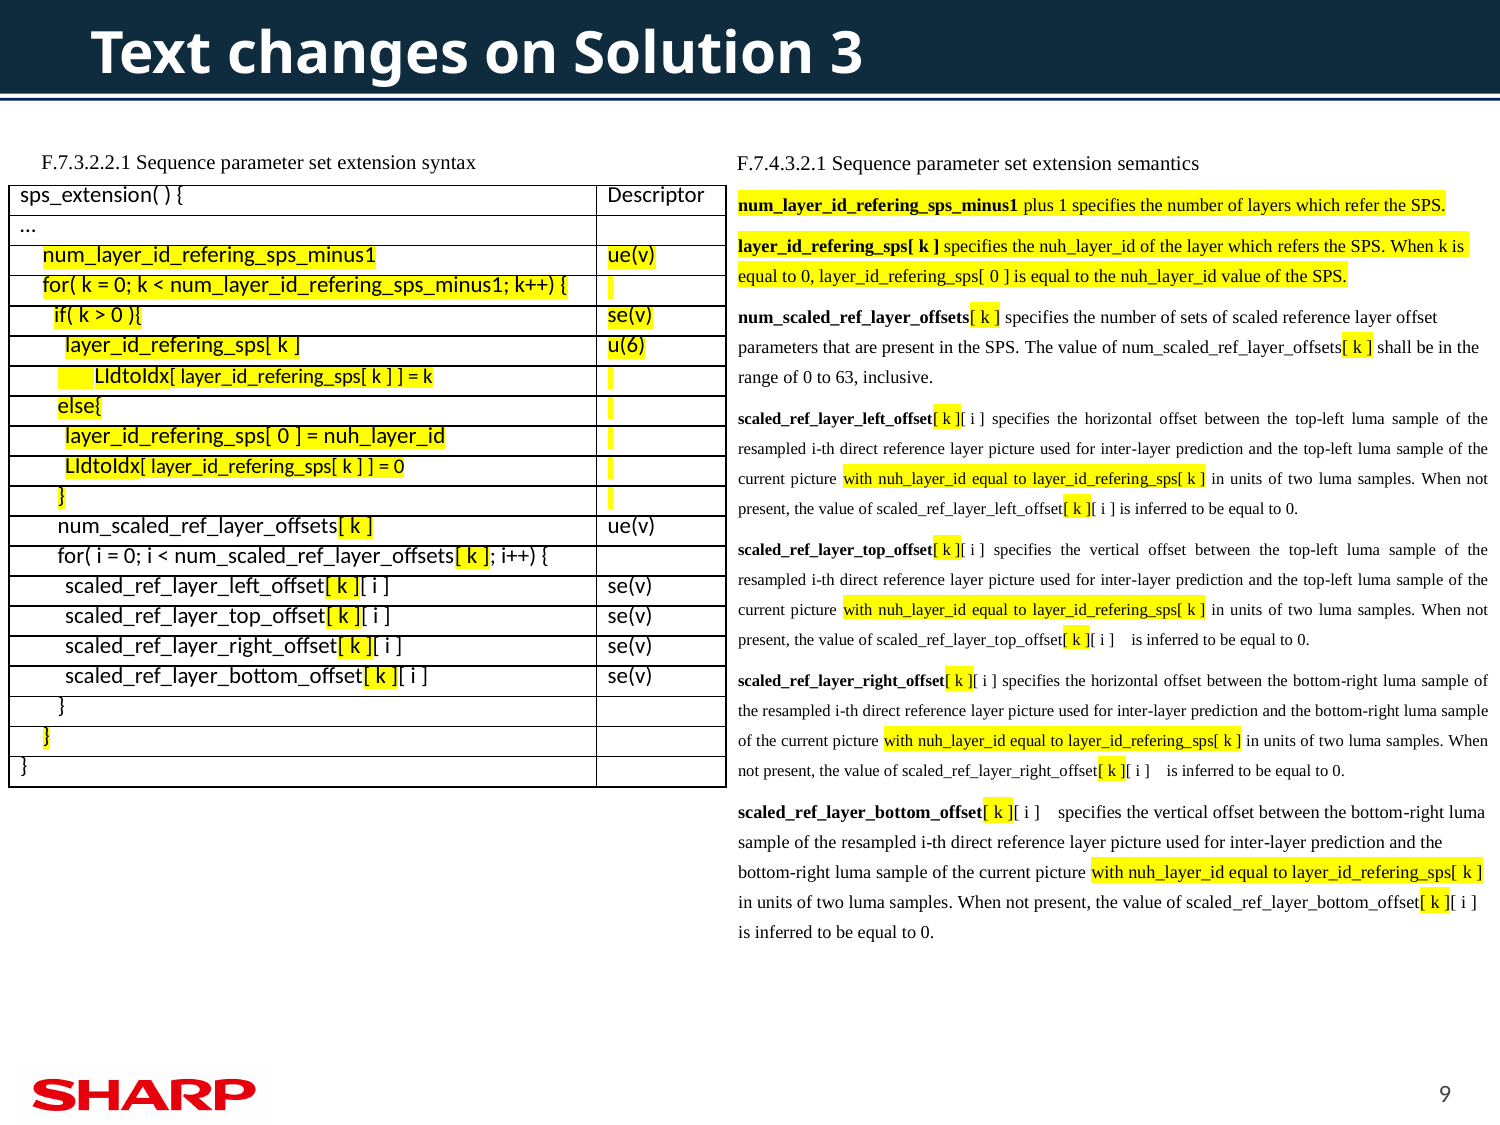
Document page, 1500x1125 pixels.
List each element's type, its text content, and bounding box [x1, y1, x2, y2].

table_cell [597, 397, 725, 425]
table_cell for( i = 0; i < num_scaled_ref_layer_offsets[ k ]; i++) { [10, 547, 596, 575]
table_cell } [10, 727, 596, 756]
table_cell se(v) [597, 577, 725, 605]
table_cell … [10, 216, 596, 245]
table_cell for( k = 0; k < num_layer_id_refering_sps_minus1; k++) { [10, 276, 596, 305]
table_cell scaled_ref_layer_right_offset[ k ][ i ] [10, 637, 596, 665]
table_cell scaled_ref_layer_left_offset[ k ][ i ] [10, 577, 596, 605]
title Text changes on Solution 3 [74, 15, 1426, 85]
table_cell scaled_ref_layer_bottom_offset[ k ][ i ] [10, 667, 596, 696]
table_cell num_scaled_ref_layer_offsets[ k ] [10, 517, 596, 545]
table_cell se(v) [597, 307, 725, 335]
slide_number 9 [1345, 1062, 1467, 1108]
table_cell ue(v) [597, 517, 725, 545]
table_cell [597, 427, 725, 455]
table_cell [597, 216, 725, 245]
table_cell } [10, 697, 596, 726]
table_header sps_extension( ) { [10, 186, 596, 215]
table_cell [597, 757, 725, 786]
table_cell se(v) [597, 607, 725, 635]
table_cell layer_id_refering_sps[ k ] [10, 337, 596, 365]
table_cell } [10, 757, 596, 786]
table_cell else{ [10, 397, 596, 425]
table_cell [597, 547, 725, 575]
table_cell [597, 697, 725, 726]
table_cell [597, 276, 725, 305]
table_cell LIdtoIdx[ layer_id_refering_sps[ k ] ] = 0 [10, 457, 596, 485]
table_cell ue(v) [597, 246, 725, 275]
table_cell [597, 367, 725, 395]
table_cell [597, 487, 725, 515]
table_cell if( k > 0 ){ [10, 307, 596, 335]
table_cell se(v) [597, 667, 725, 696]
table_cell } [10, 487, 596, 515]
table_cell scaled_ref_layer_top_offset[ k ][ i ] [10, 607, 596, 635]
table_cell u(6) [597, 337, 725, 365]
table_cell se(v) [597, 637, 725, 665]
table_cell layer_id_refering_sps[ 0 ] = nuh_layer_id [10, 427, 596, 455]
table_cell num_layer_id_refering_sps_minus1 [10, 246, 596, 275]
picture [17, 1064, 271, 1125]
table_cell [597, 727, 725, 756]
table_cell LIdtoIdx[ layer_id_refering_sps[ k ] ] = k [10, 367, 596, 395]
table_header Descriptor [597, 188, 725, 215]
picture [40, 142, 1500, 949]
table_cell [597, 457, 725, 485]
